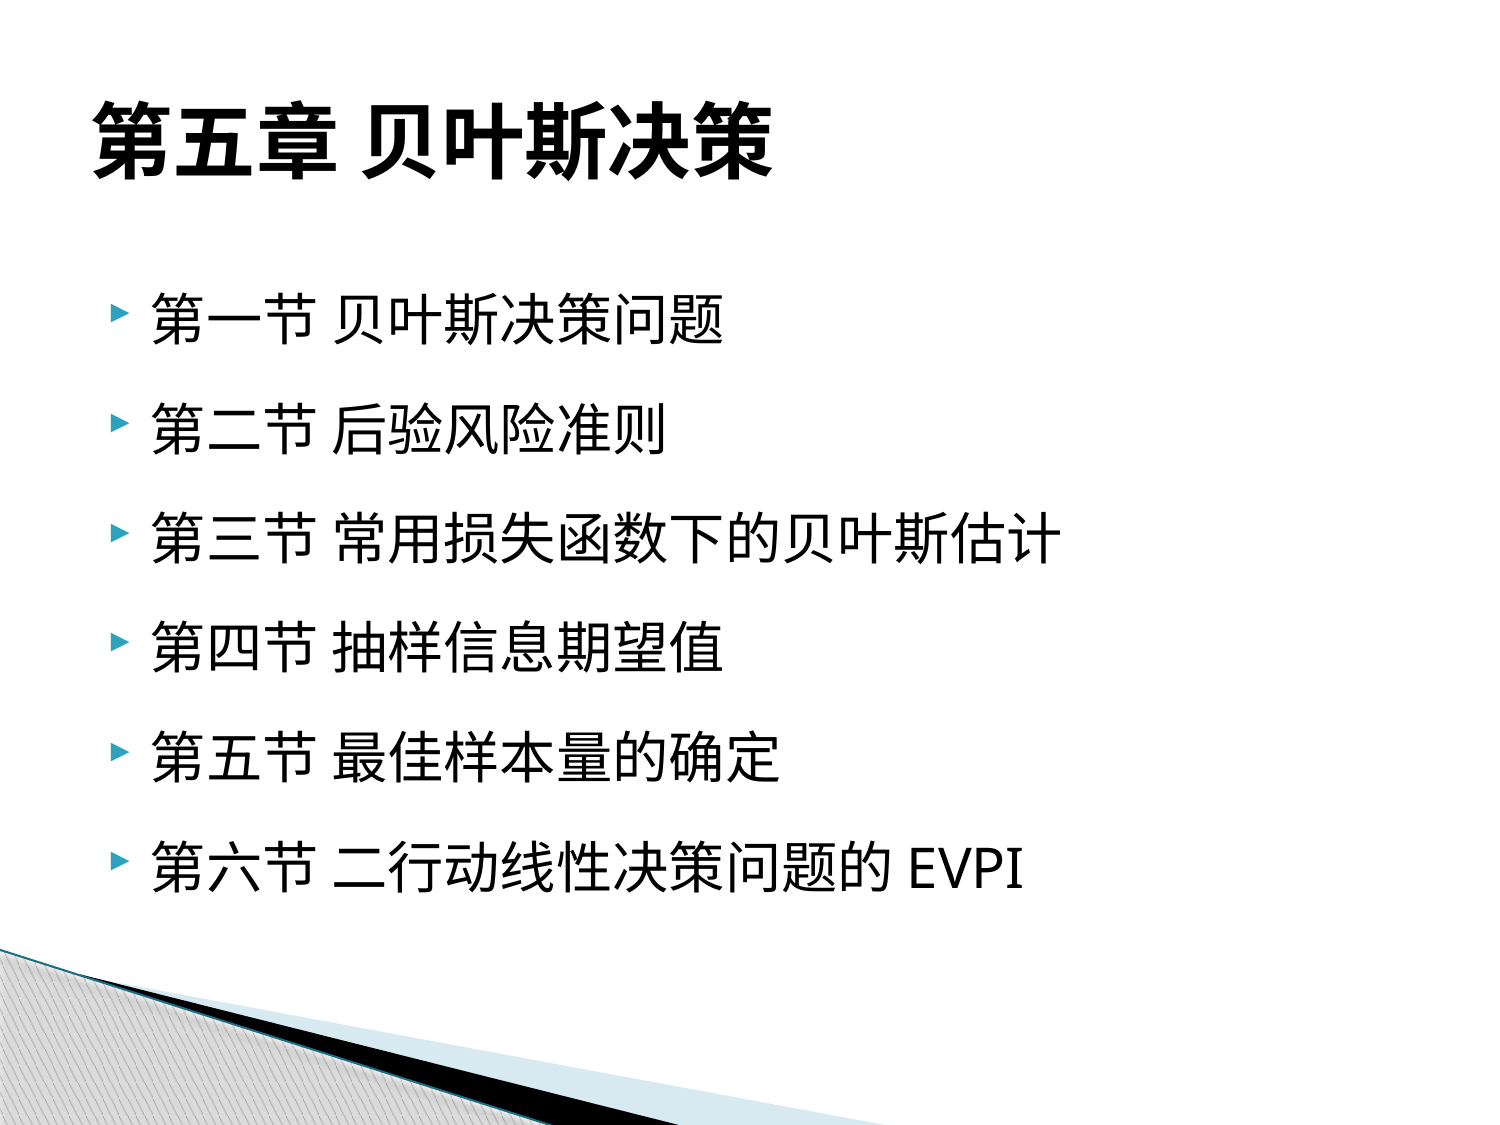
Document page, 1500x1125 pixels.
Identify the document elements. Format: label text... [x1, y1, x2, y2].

list 第一节 贝叶斯决策问题 第二节 后验风险准则 第三节 常用损失函数下的贝叶斯估计 第四节 抽样信息期望值 第五节 最佳样本量的确定 第六节 二行动线性决策问题的EVPI [75, 243, 1425, 986]
title 第五章 贝叶斯决策 [75, 45, 1425, 233]
